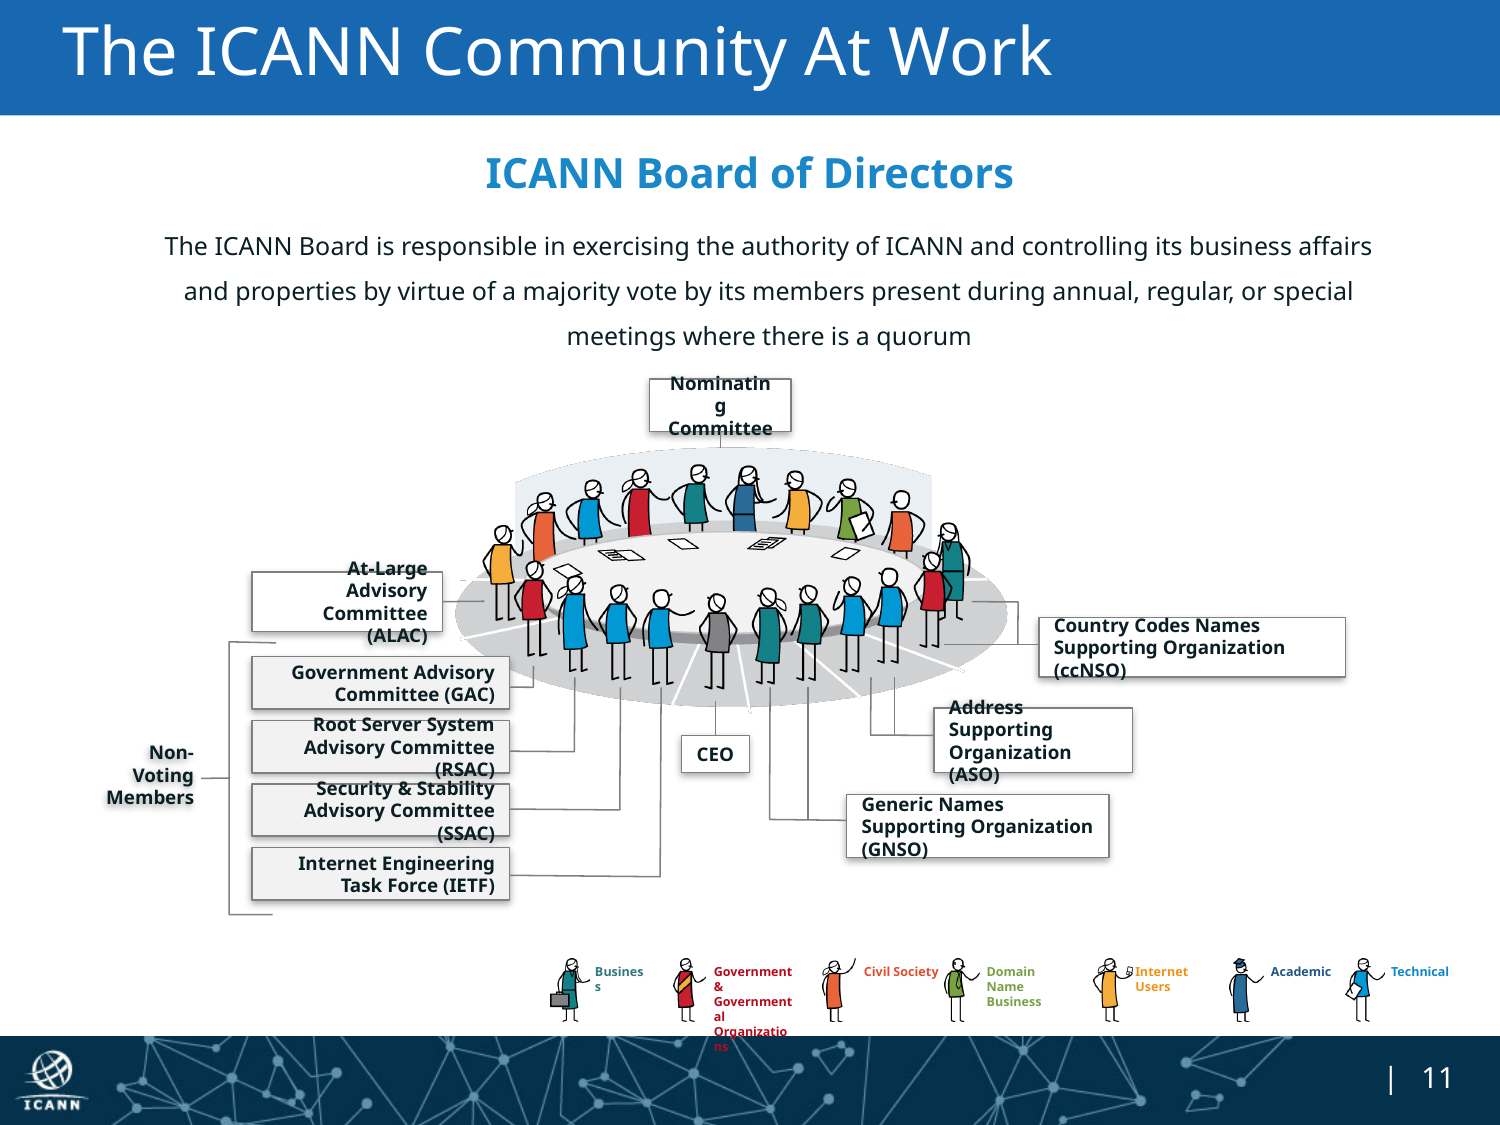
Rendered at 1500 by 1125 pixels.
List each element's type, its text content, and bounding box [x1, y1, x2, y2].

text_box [550, 956, 1486, 1022]
text_box Internet Engineering Task Force (IETF) [273, 847, 510, 901]
text_box Security & Stability Advisory Committee (SSAC) [274, 824, 510, 837]
text_box ICANN Board of Directors [0, 138, 1500, 204]
title The ICANN Community At Work [0, 0, 1500, 116]
text_box [509, 824, 662, 878]
text_box The ICANN Board is responsible in exercising the authority of ICANN and controlling its business affairs and properties by virtue of a majority vote by its members present during annual, regular, or special meetings where there is a quorum [124, 208, 1415, 358]
text_box [228, 824, 274, 916]
picture [0, 362, 1500, 813]
text_box Generic Names Supporting Organization (GNSO) [846, 824, 1110, 858]
picture [0, 1036, 1500, 1125]
